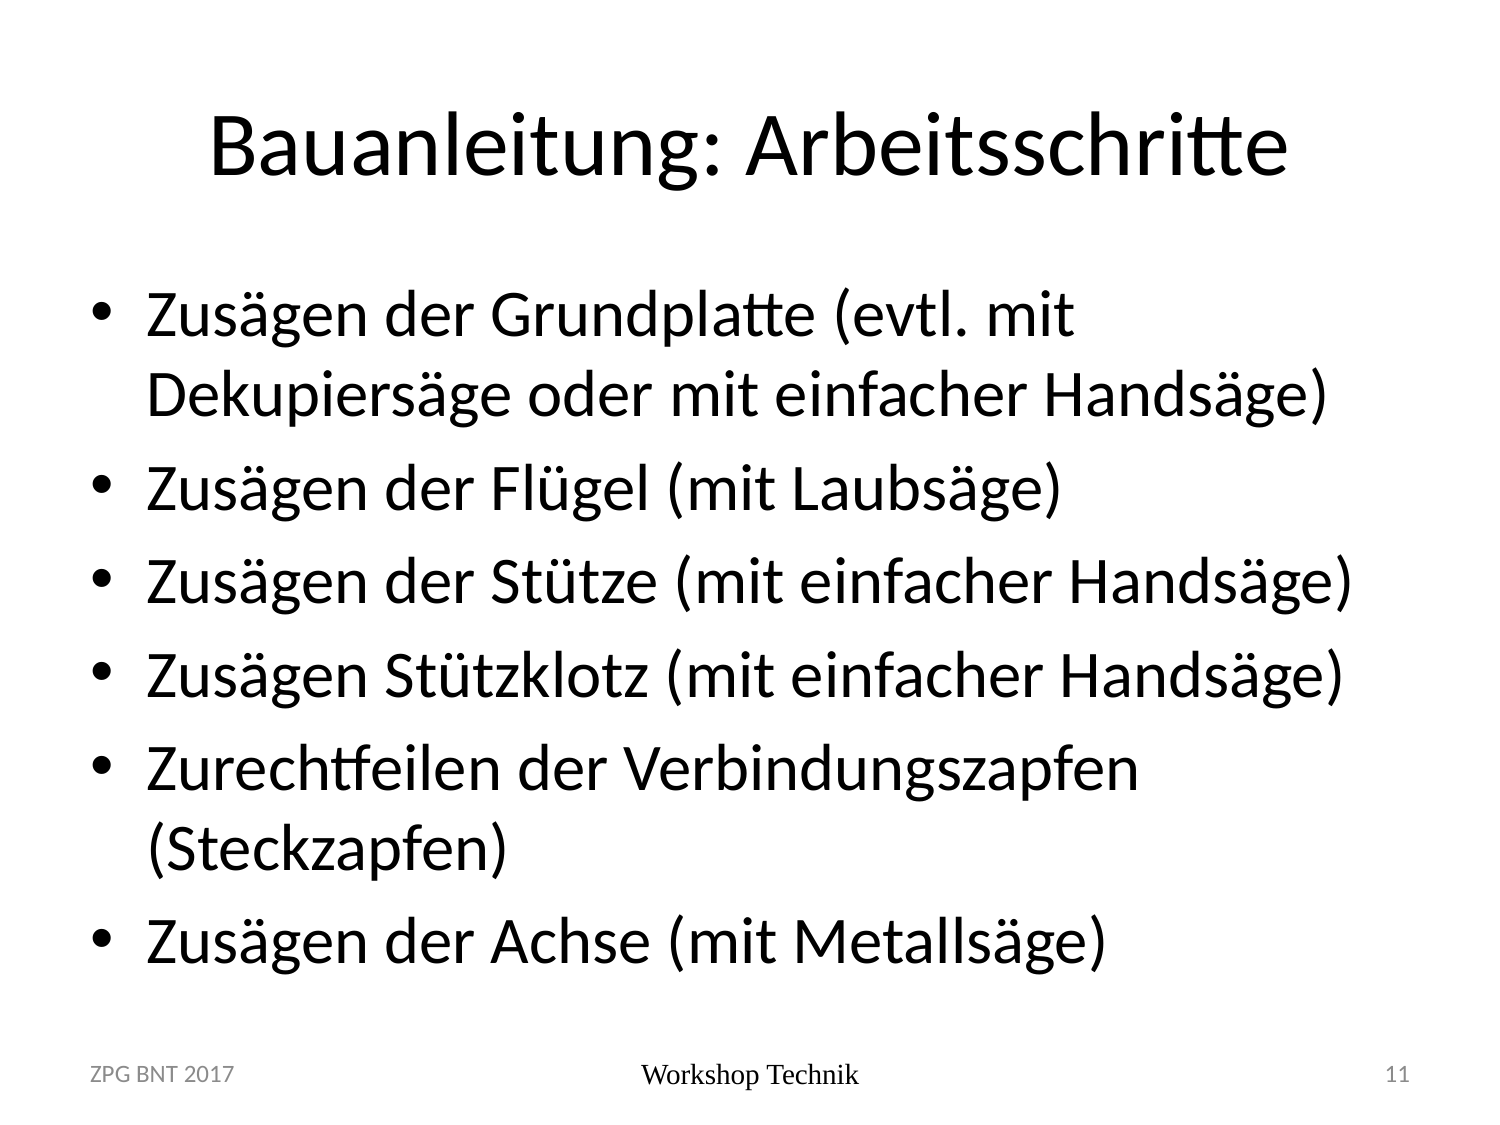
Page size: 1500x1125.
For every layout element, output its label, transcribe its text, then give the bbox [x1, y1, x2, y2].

slide_number 11 [1074, 1042, 1425, 1103]
list Zusägen der Grundplatte (evtl. mit Dekupiersäge oder mit einfacher Handsäge) Zusägen der Flügel (mit Laubsäge) Zusägen der Stütze (mit einfacher Handsäge) Zusägen Stützklotz (mit einfacher Handsäge) Zurechtfeilen der Verbindungszapfen (Steckzapfen) Zusägen der Achse (mit Metallsäge) [75, 262, 1425, 1005]
title Bauanleitung: Arbeitsschritte [75, 45, 1425, 233]
footer Workshop Technik [512, 1042, 988, 1103]
slide_number ZPG BNT 2017 [75, 1042, 425, 1103]
